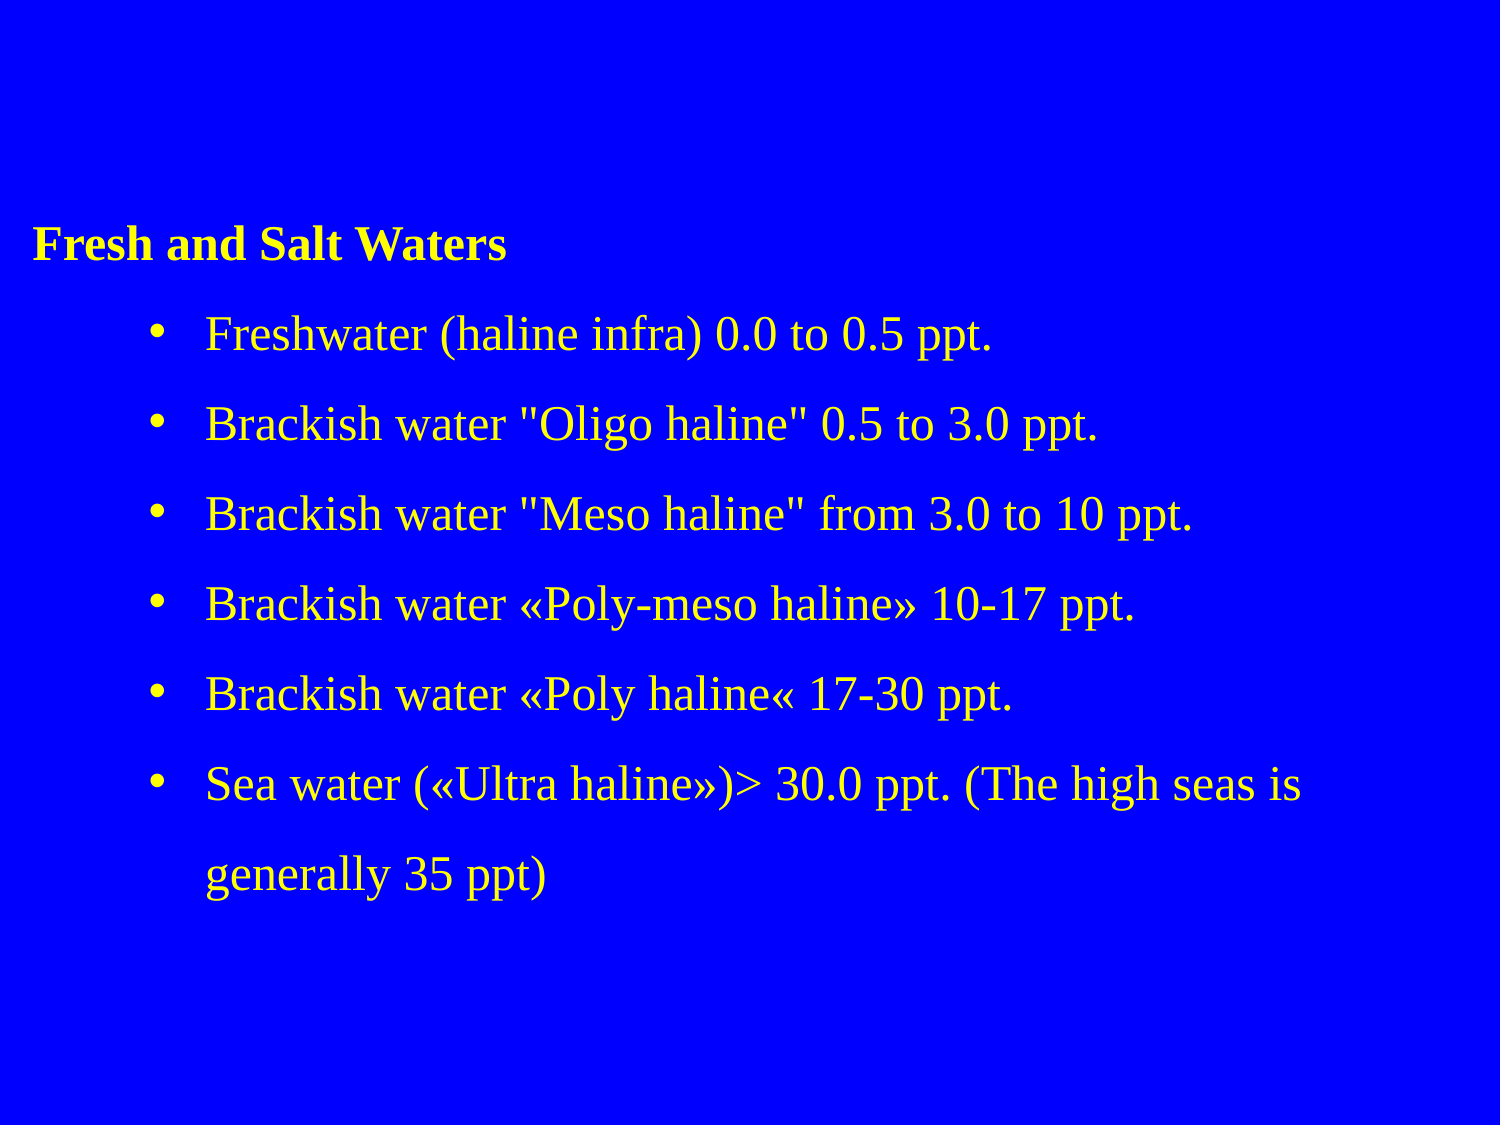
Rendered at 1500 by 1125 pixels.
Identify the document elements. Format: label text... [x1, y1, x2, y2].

text_box Fresh and Salt Waters Freshwater (haline infra) 0.0 to 0.5 ppt. Brackish water "Oligo haline" 0.5 to 3.0 ppt. Brackish water "Meso haline" from 3.0 to 10 ppt. Brackish water «Poly-meso haline» 10-17 ppt. Brackish water «Poly haline« 17-30 ppt. Sea water («Ultra haline»)> 30.0 ppt. (The high seas is generally 35 ppt) [17, 172, 1465, 908]
